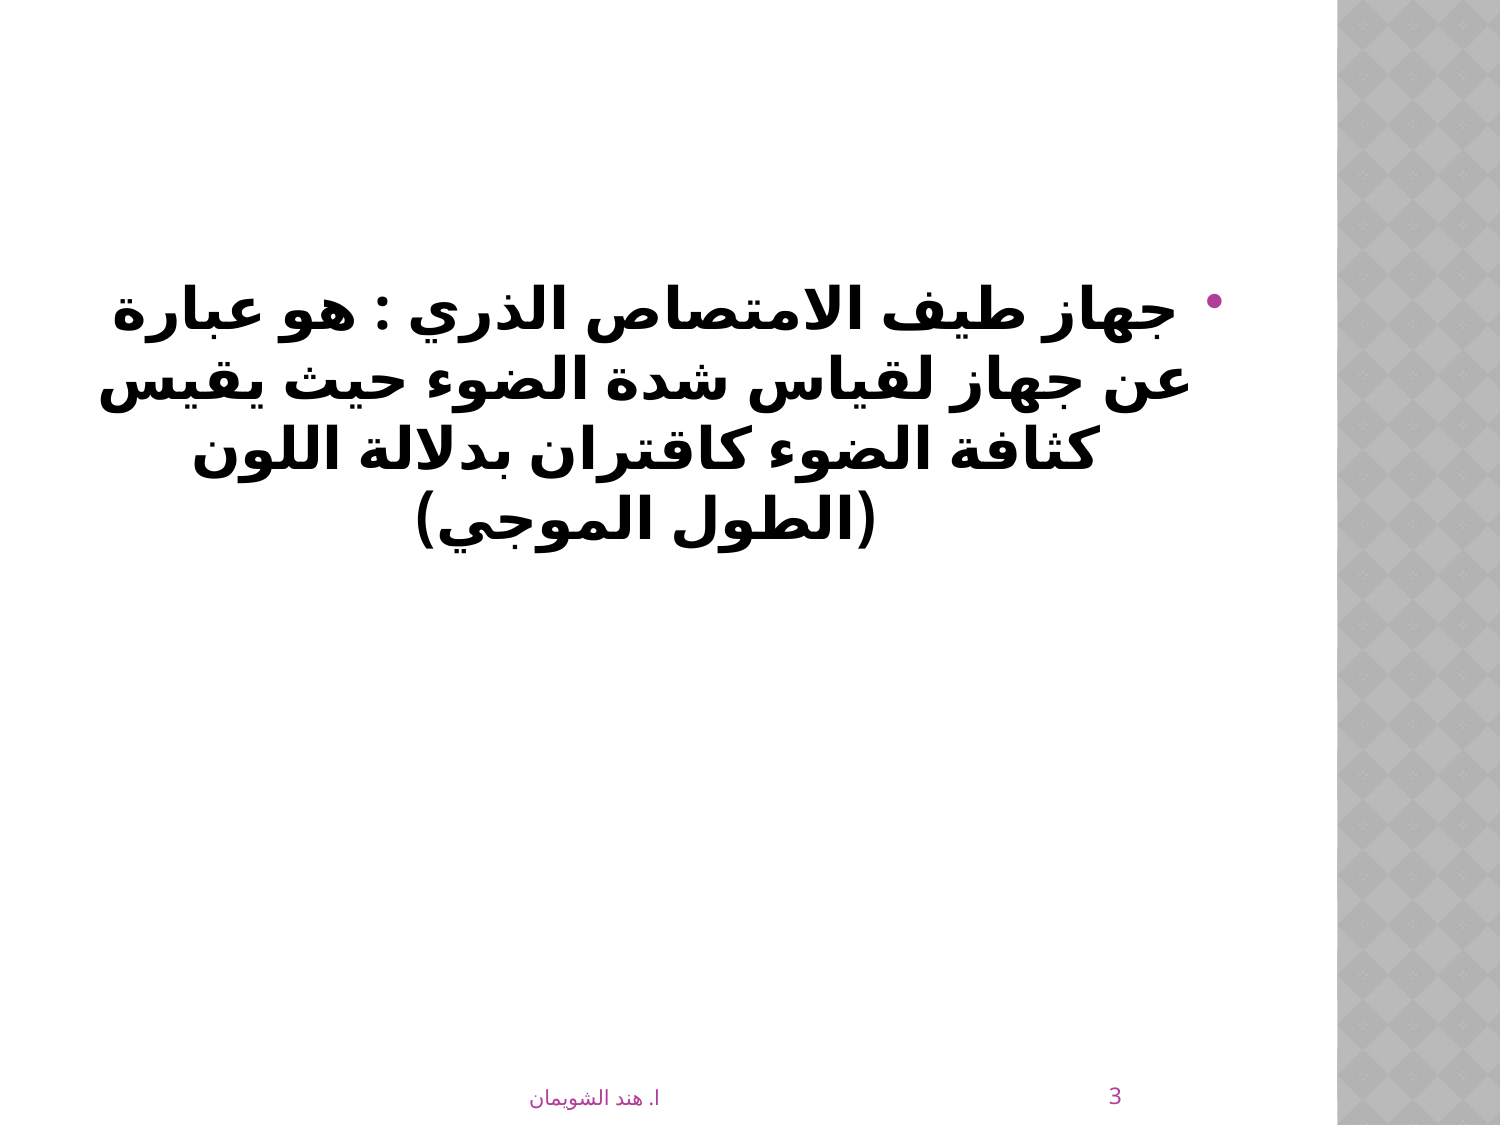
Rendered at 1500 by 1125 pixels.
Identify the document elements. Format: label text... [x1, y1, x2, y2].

slide_number 3 [1025, 1075, 1122, 1113]
footer ا. هند الشويمان [75, 1075, 675, 1114]
list جهاز طيف الامتصاص الذري : هو عبارة عن جهاز لقياس شدة الضوء حيث يقيس كثافة الضوء كاقتران بدلالة اللون (الطول الموجي) [75, 264, 1263, 1059]
